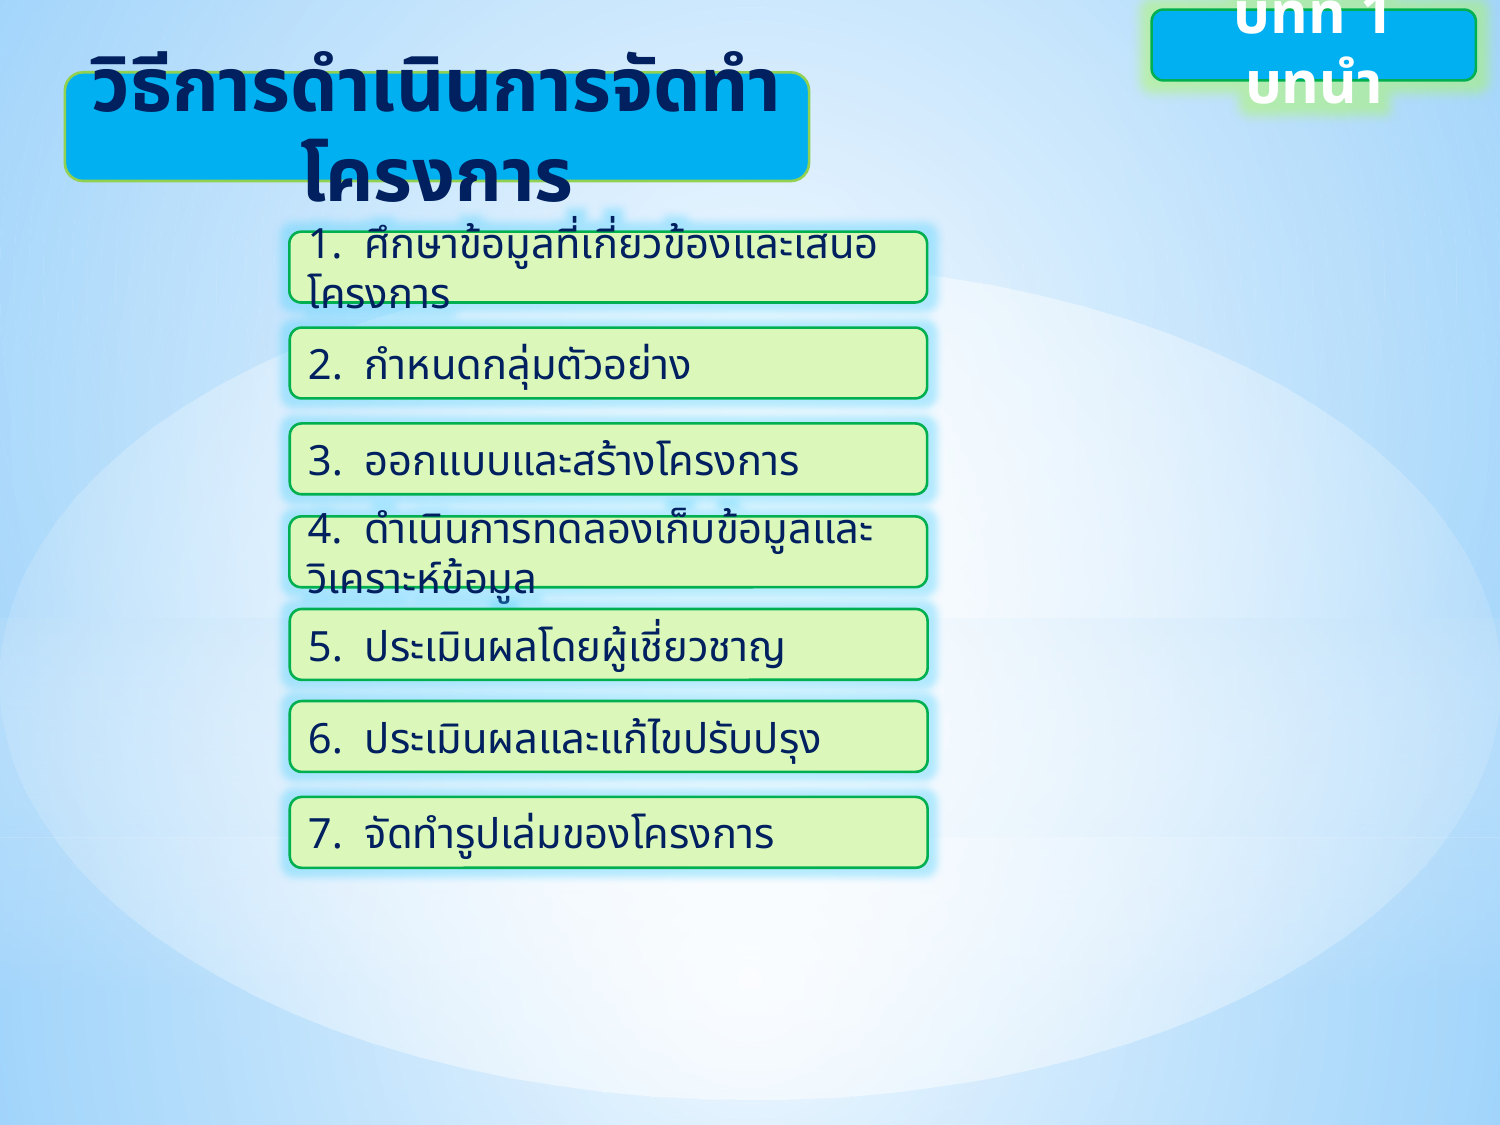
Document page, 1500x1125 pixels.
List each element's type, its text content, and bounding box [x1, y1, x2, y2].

text_box 2. กำหนดกลุ่มตัวอย่าง [288, 326, 929, 400]
text_box 7. จัดทำรูปเล่มของโครงการ [288, 795, 929, 870]
text_box 5. ประเมินผลโดยผู้เชี่ยวชาญ [288, 607, 929, 682]
text_box 4. ดำเนินการทดลองเก็บข้อมูลและวิเคราะห์ข้อมูล [288, 515, 929, 589]
text_box 6. ประเมินผลและแก้ไขปรับปรุง [288, 699, 929, 774]
text_box 1. ศึกษาข้อมูลที่เกี่ยวข้องและเสนอโครงการ [288, 230, 929, 304]
text_box วิธีการดำเนินการจัดทำโครงการ [63, 70, 811, 183]
text_box 3. ออกแบบและสร้างโครงการ [288, 422, 929, 496]
text_box บทที่ 1 บทนำ [1150, 8, 1478, 82]
